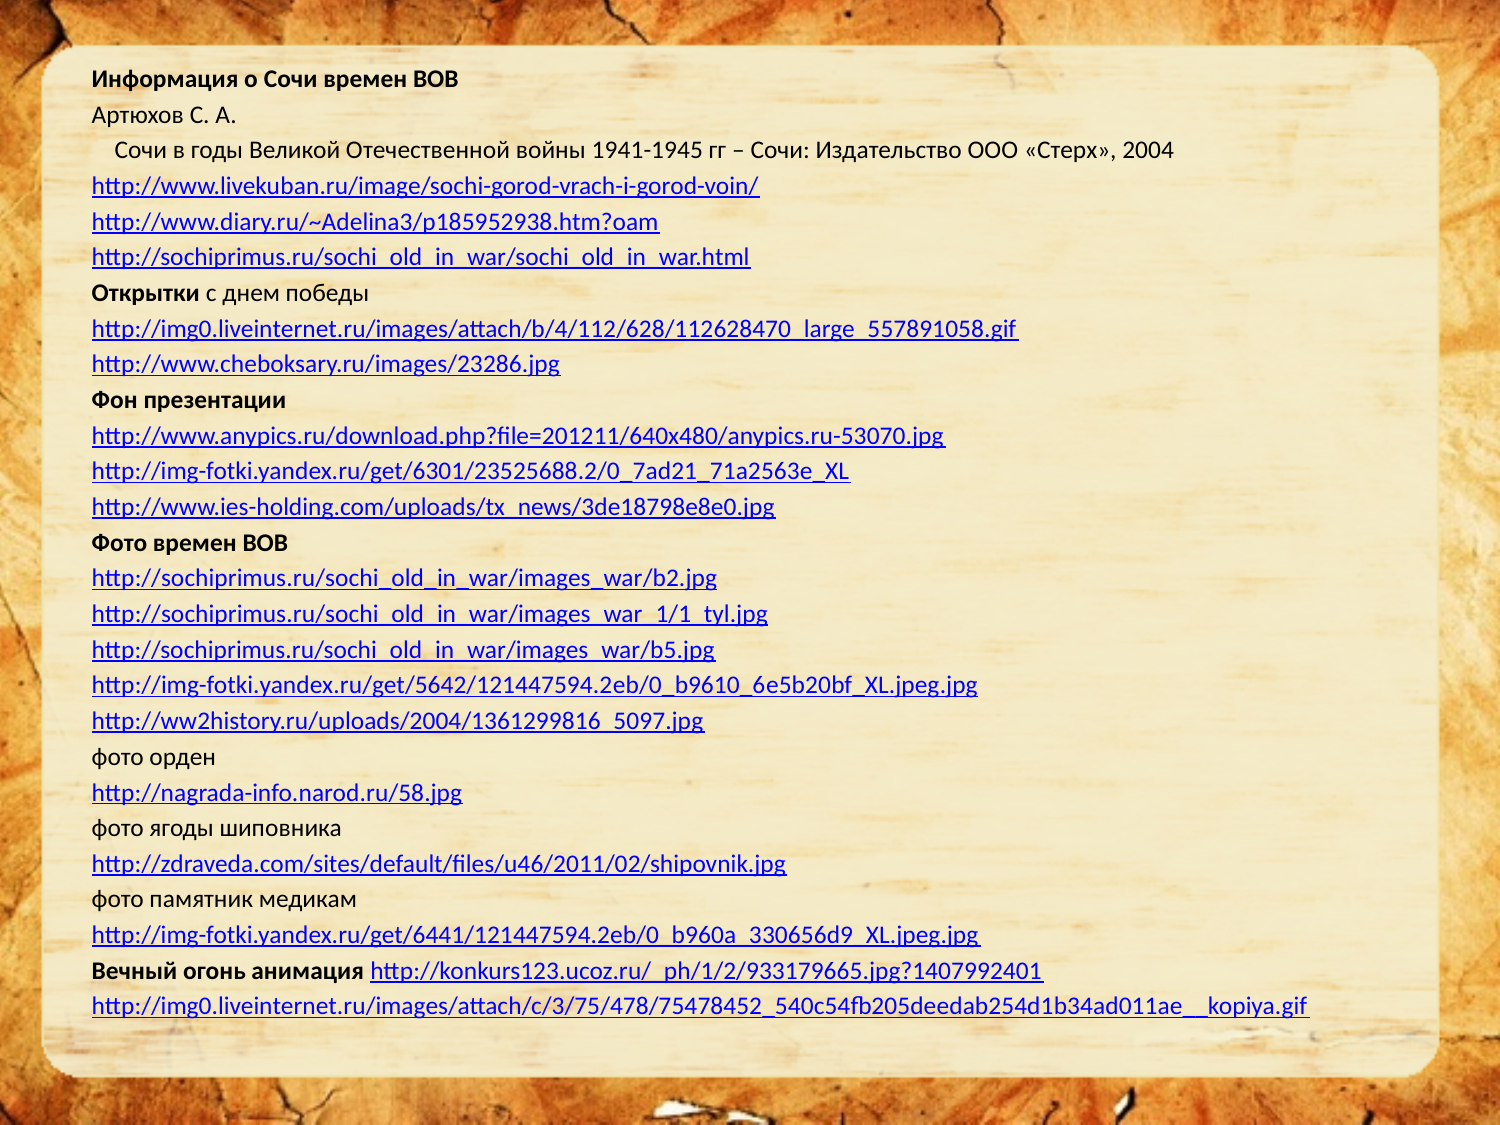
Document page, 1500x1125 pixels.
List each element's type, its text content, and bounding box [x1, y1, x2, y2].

picture [0, 0, 1500, 1125]
list Информация о Сочи времен ВОВ Артюхов С. А. Сочи в годы Великой Отечественной войны 1941-1945 гг – Сочи: Издательство ООО «Стерх», 2004 http://www.livekuban.ru/image/sochi-gorod-vrach-i-gorod-voin/ http://www.diary.ru/~Adelina3/p185952938.htm?oam http://sochiprimus.ru/sochi_old_in_war/sochi_old_in_war.html Открытки с днем победы http://img0.liveinternet.ru/images/attach/b/4/112/628/112628470_large_557891058.gif http://www.cheboksary.ru/images/23286.jpg Фон презентации http://www.anypics.ru/download.php?file=201211/640x480/anypics.ru-53070.jpg http://img-fotki.yandex.ru/get/6301/23525688.2/0_7ad21_71a2563e_XL http://www.ies-holding.com/uploads/tx_news/3de18798e8e0.jpg Фото времен ВОВ http://sochiprimus.ru/sochi_old_in_war/images_war/b2.jpg http://sochiprimus.ru/sochi_old_in_war/images_war_1/1_tyl.jpg http://sochiprimus.ru/sochi_old_in_war/images_war/b5.jpg http://img-fotki.yandex.ru/get/5642/121447594.2eb/0_b9610_6e5b20bf_XL.jpeg.jpg http://ww2history.ru/uploads/2004/1361299816_5097.jpg фото орден http://nagrada-info.narod.ru/58.jpg фото ягоды шиповника http://zdraveda.com/sites/default/files/u46/2011/02/shipovnik.jpg фото памятник медикам http://img-fotki.yandex.ru/get/6441/121447594.2eb/0_b960a_330656d9_XL.jpeg.jpg Вечный огонь анимация http://konkurs123.ucoz.ru/_ph/1/2/933179665.jpg?1407992401 http://img0.liveinternet.ru/images/attach/c/3/75/478/75478452_540c54fb205deedab254d1b34ad011ae__kopiya.gif [76, 54, 1427, 1083]
